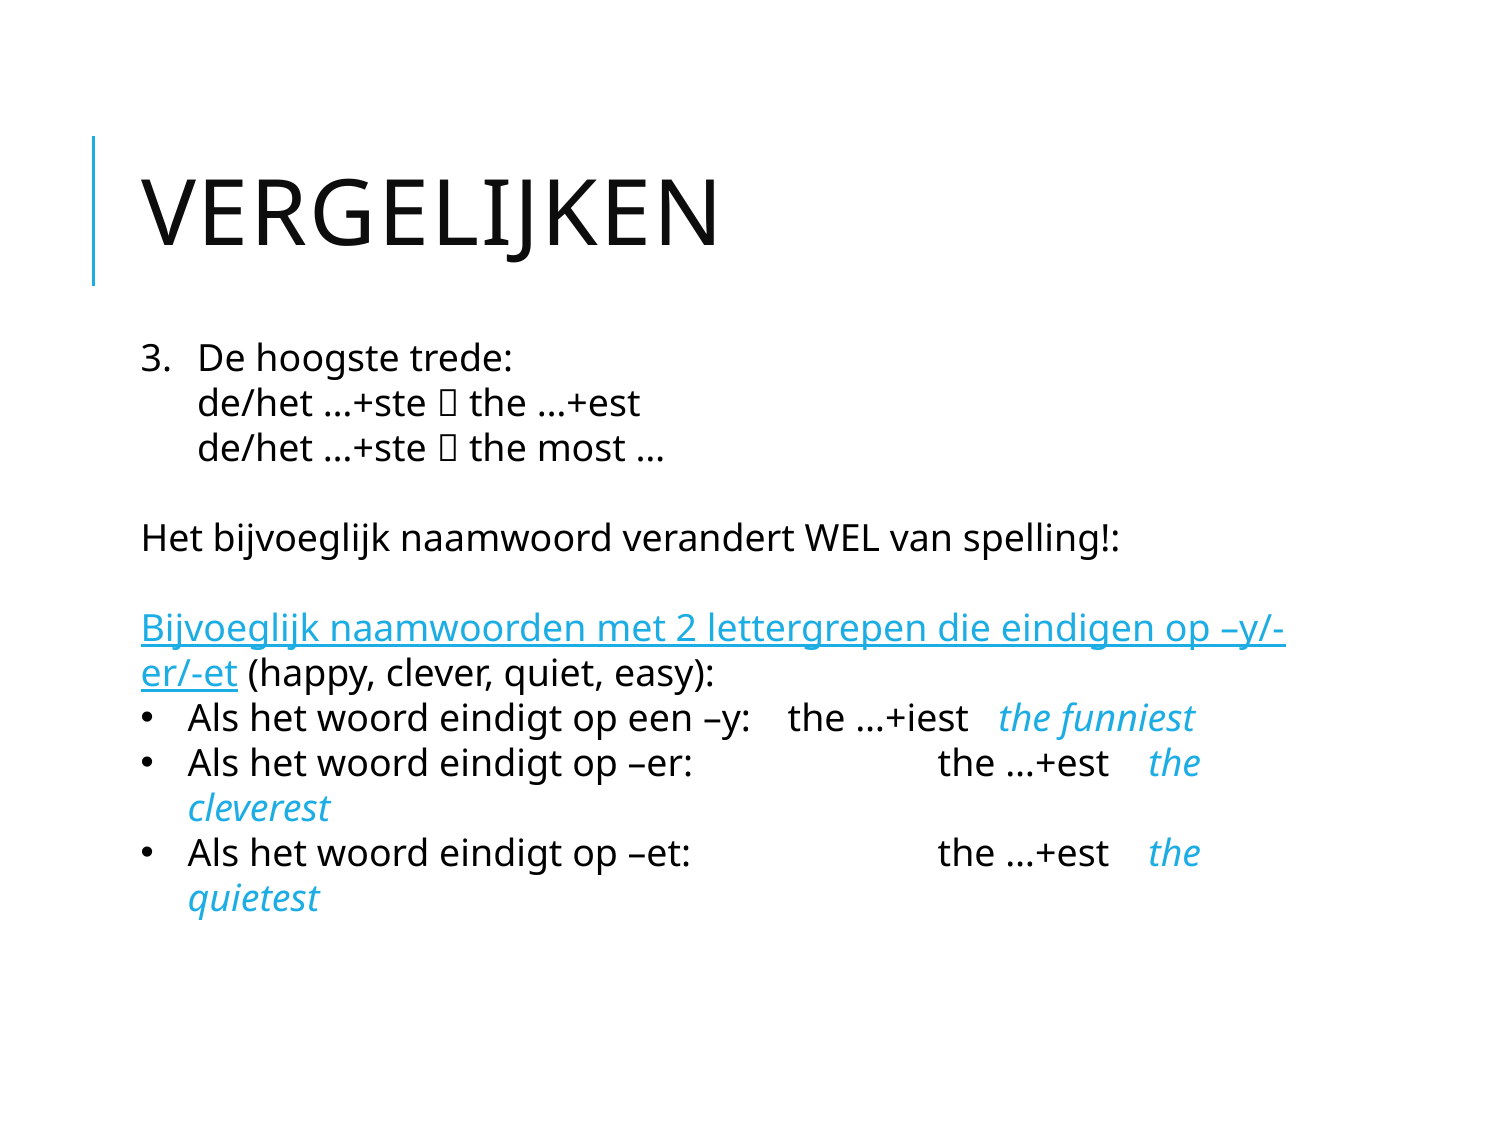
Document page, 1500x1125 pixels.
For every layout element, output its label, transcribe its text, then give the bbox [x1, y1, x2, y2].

text_box De hoogste trede: de/het …+ste  the …+est de/het …+ste  the most … Het bijvoeglijk naamwoord verandert WEL van spelling!: Bijvoeglijk naamwoorden met 2 lettergrepen die eindigen op –y/-er/-et (happy, clever, quiet, easy): Als het woord eindigt op een –y: the …+iest the funniest Als het woord eindigt op –er: the …+est the cleverest Als het woord eindigt op –et: the …+est the quietest [125, 326, 1341, 926]
title vergelijken [126, 96, 1322, 326]
